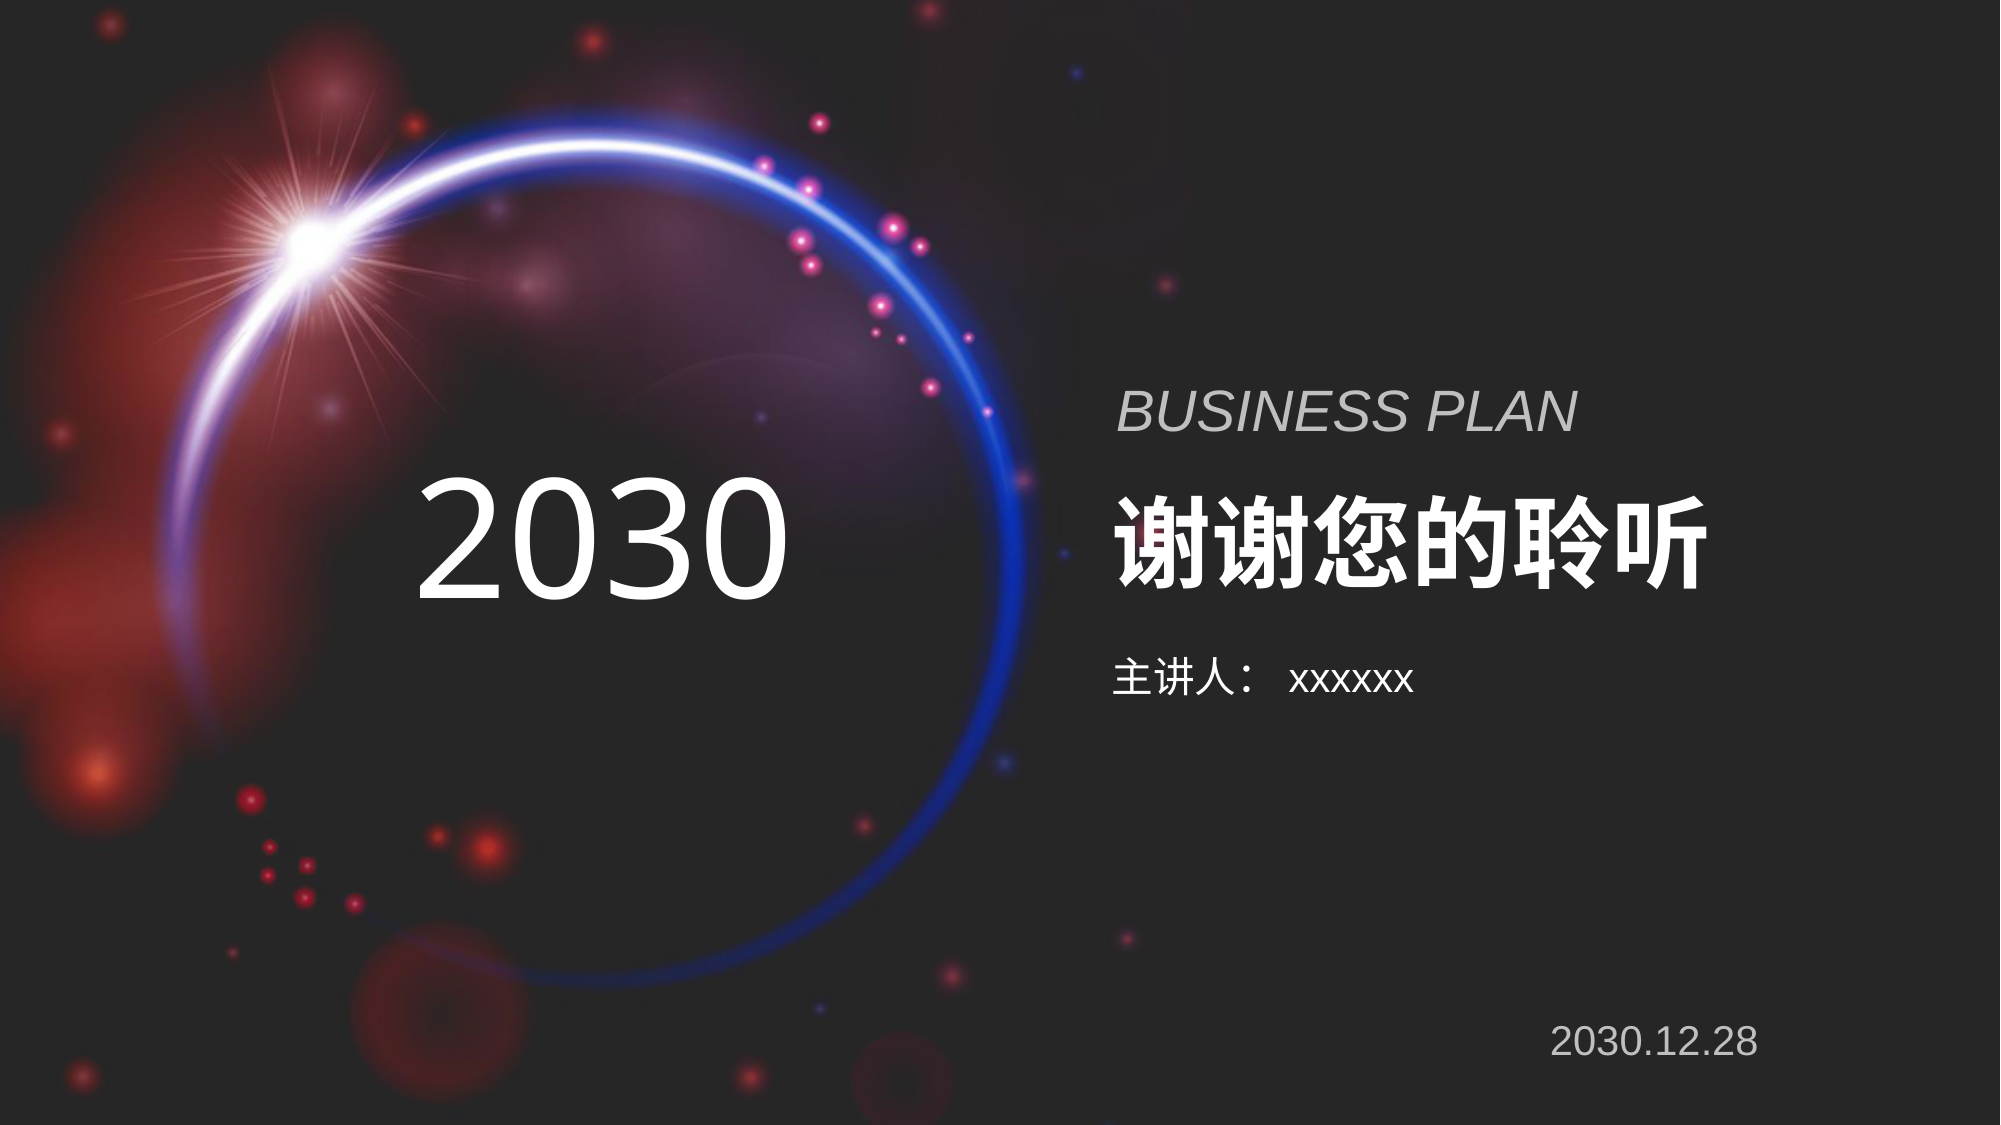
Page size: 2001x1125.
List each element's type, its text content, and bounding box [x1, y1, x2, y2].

text_box 主讲人：xxxxxx [1193, 643, 1782, 709]
text_box BUSINESS PLAN [1193, 365, 1742, 451]
picture [0, 0, 1193, 1125]
text_box 2030.12.28 [1535, 1006, 1948, 1071]
text_box 谢谢您的聆听 [1193, 472, 1894, 608]
